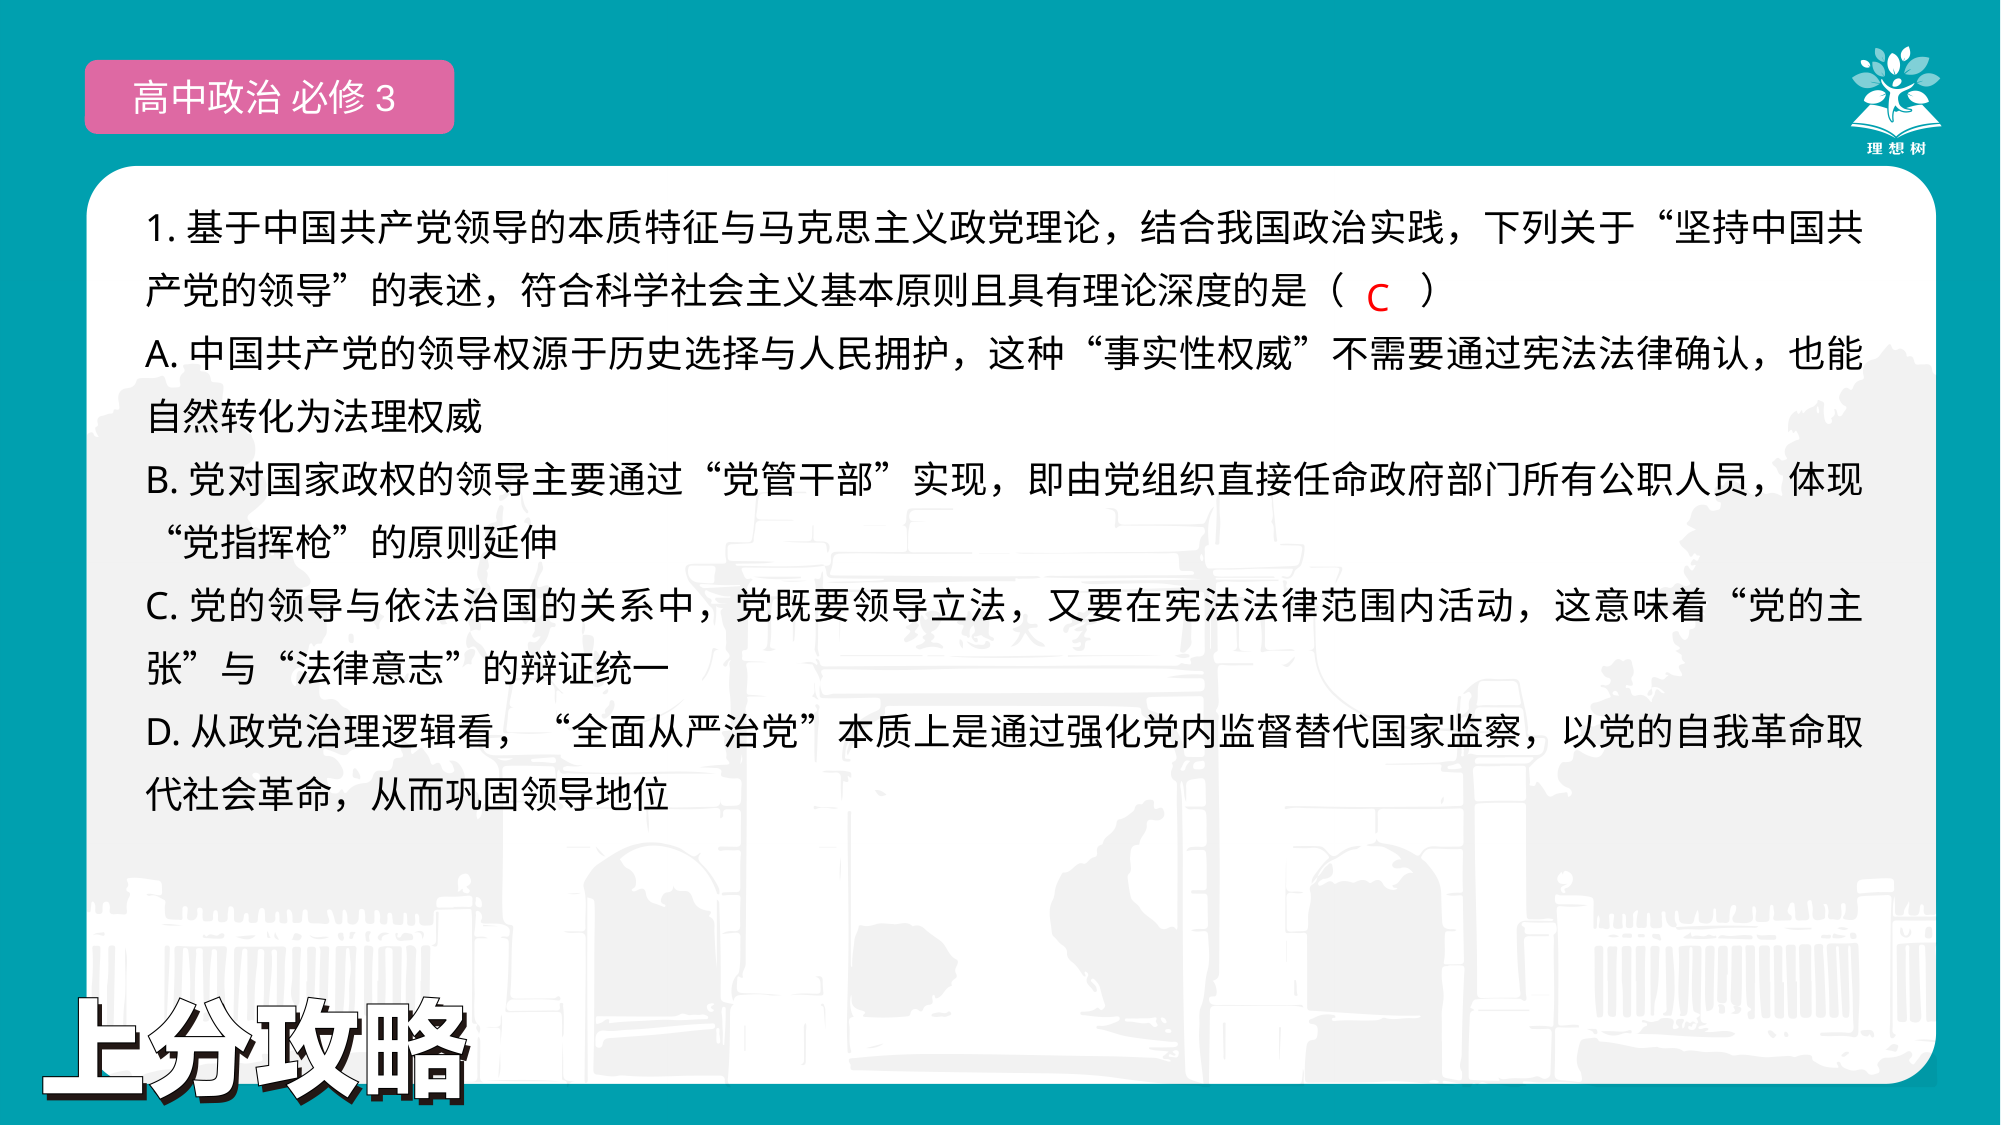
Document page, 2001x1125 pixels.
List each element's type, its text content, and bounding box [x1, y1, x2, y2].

picture [0, 0, 2001, 1125]
text_box 1.基于中国共产党领导的本质特征与马克思主义政党理论，结合我国政治实践，下列关于“坚持中国共产党的领导”的表述，符合科学社会主义基本原则且具有理论深度的是（ ） A.中国共产党的领导权源于历史选择与人民拥护，这种“事实性权威”不需要通过宪法法律确认，也能自然转化为法理权威 B.党对国家政权的领导主要通过“党管干部”实现，即由党组织直接任命政府部门所有公职人员，体现“党指挥枪”的原则延伸 C.党的领导与依法治国的关系中，党既要领导立法，又要在宪法法律范围内活动，这意味着“党的主张”与“法律意志”的辩证统一 D.从政党治理逻辑看，“全面从严治党”本质上是通过强化党内监督替代国家监察，以党的自我革命取代社会革命，从而巩固领导地位 [130, 178, 1880, 824]
text_box 高中政治 必修3 [83, 58, 456, 135]
text_box C [1341, 243, 1459, 327]
